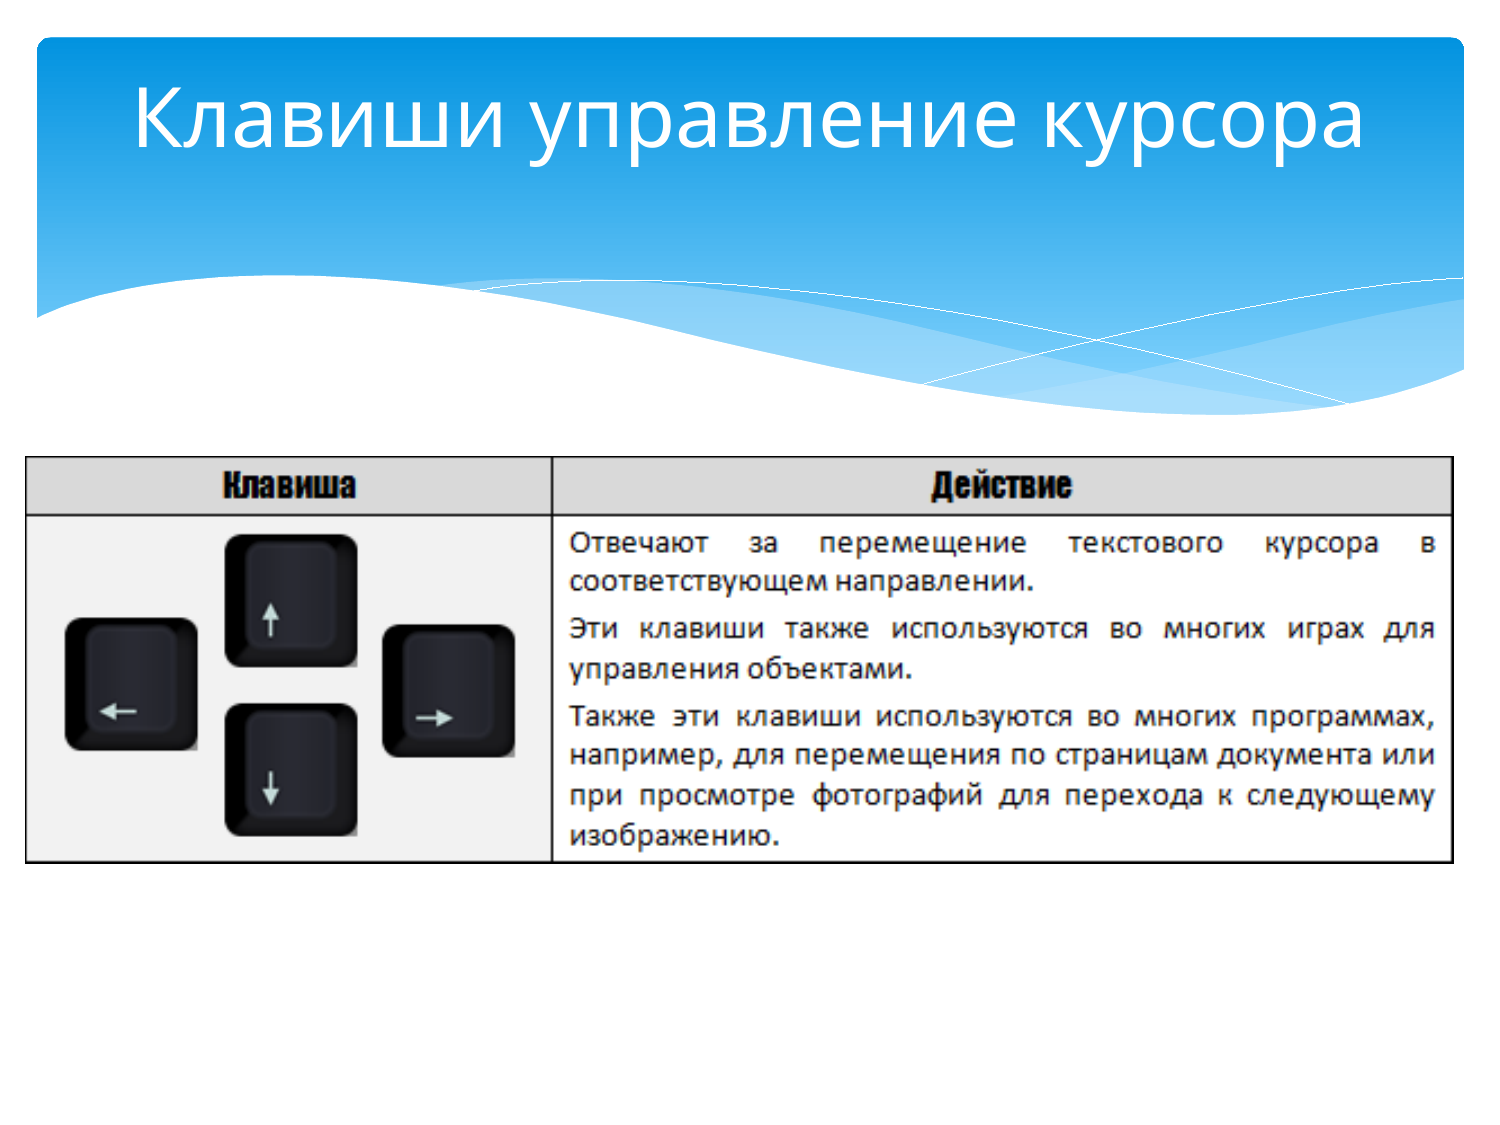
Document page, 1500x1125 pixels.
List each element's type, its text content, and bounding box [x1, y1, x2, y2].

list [25, 455, 1455, 864]
title Клавиши управление курсора [75, 55, 1425, 173]
